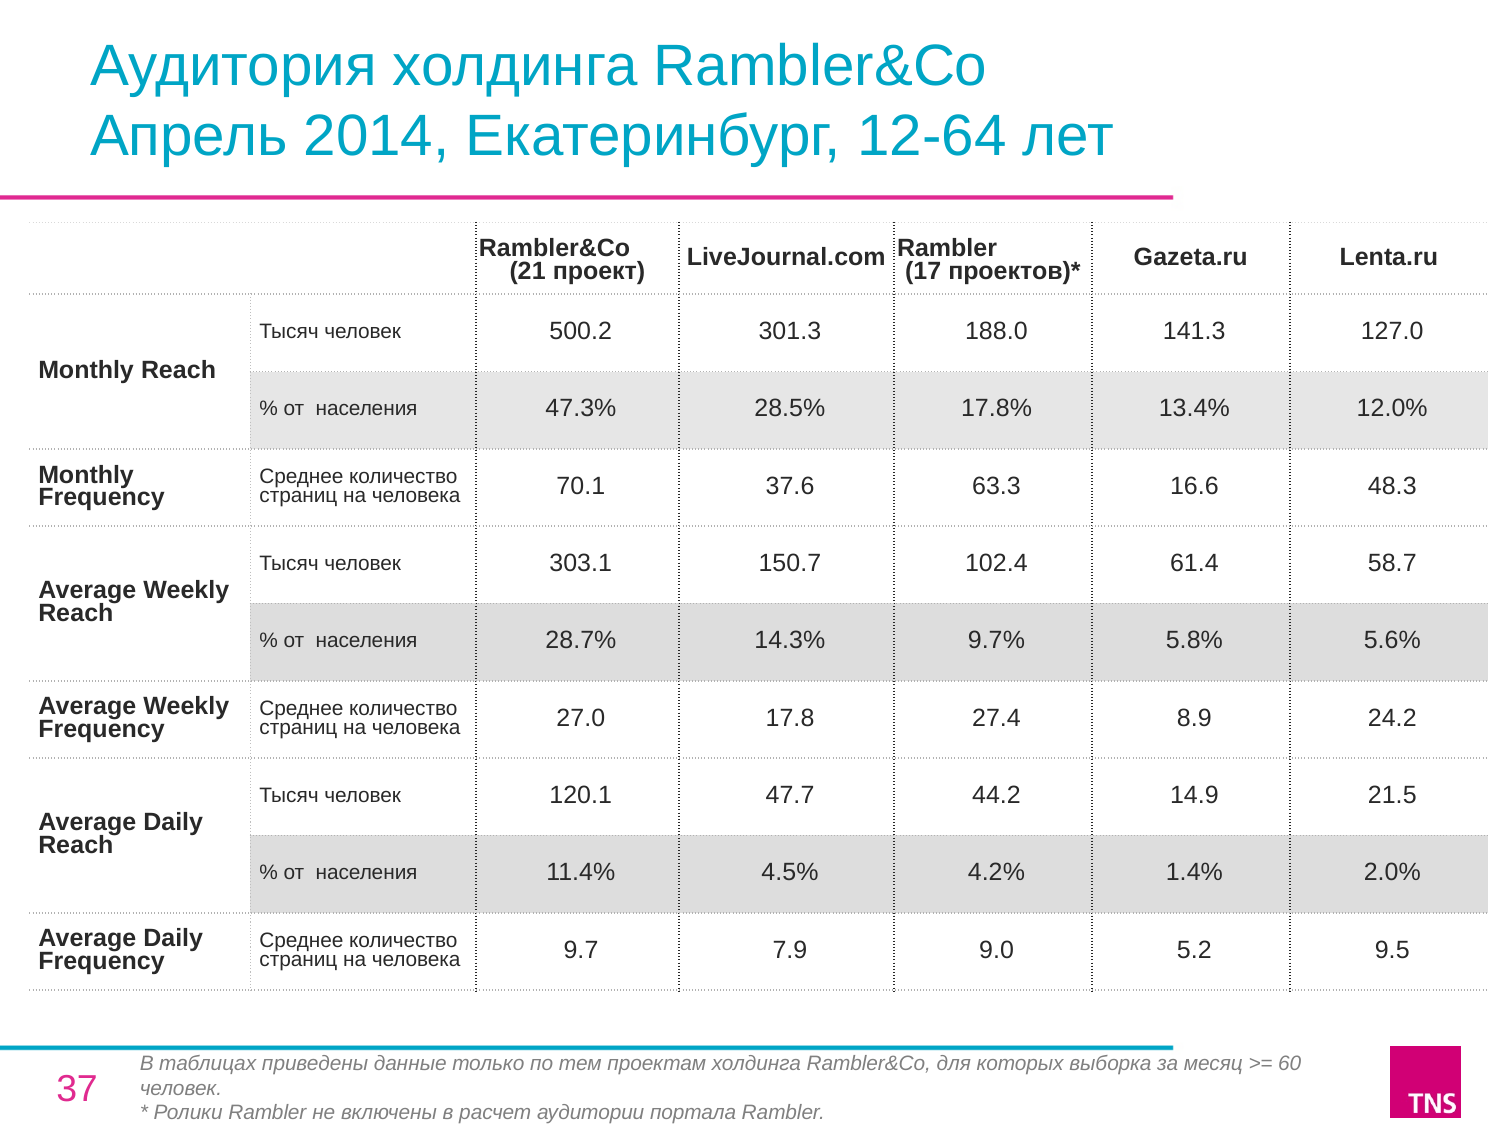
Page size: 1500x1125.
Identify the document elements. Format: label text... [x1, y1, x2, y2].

table_cell 37.6 [679, 449, 894, 526]
table_cell 500.2 [476, 294, 679, 372]
table_cell % от населения [250, 603, 476, 681]
table_cell 9.7% [894, 603, 1092, 681]
table_cell 102.4 [894, 526, 1092, 603]
table_cell 8.9 [1092, 681, 1290, 758]
slide_number 37 [40, 1055, 125, 1125]
table_cell Среднее количество страниц на человека [250, 449, 476, 526]
table_cell 24.2 [1290, 681, 1488, 758]
picture [0, 0, 1500, 1125]
table_cell Monthly Frequency [29, 449, 250, 526]
table_cell Тысяч человек [250, 294, 476, 372]
table_cell 5.8% [1092, 603, 1290, 681]
table_cell % от населения [250, 372, 476, 449]
table_cell 7.9 [679, 913, 894, 990]
table_cell 303.1 [476, 526, 679, 603]
table_cell 27.0 [476, 681, 679, 758]
table_cell 44.2 [894, 758, 1092, 835]
table_cell 14.9 [1092, 758, 1290, 835]
table_cell 70.1 [476, 449, 679, 526]
table_cell 17.8 [679, 681, 894, 758]
table_cell 63.3 [894, 449, 1092, 526]
table_cell 28.7% [476, 603, 679, 681]
table_cell 4.2% [894, 835, 1092, 913]
table_cell Average Daily Frequency [29, 913, 250, 990]
table_cell 1.4% [1092, 835, 1290, 913]
table_cell Тысяч человек [250, 758, 476, 835]
table_header Gazeta.ru [1092, 223, 1290, 294]
title Аудитория холдинга Rambler&Co Апрель 2014, Екатеринбург, 12-64 лет [74, 8, 1476, 187]
table_cell Average Weekly Reach [29, 526, 250, 681]
table_cell 27.4 [894, 681, 1092, 758]
table_cell 58.7 [1290, 526, 1488, 603]
table_cell 2.0% [1290, 835, 1488, 913]
table_cell 9.5 [1290, 913, 1488, 990]
table_header LiveJournal.com [679, 223, 894, 294]
table_cell Average Weekly Frequency [29, 681, 250, 758]
table_cell 28.5% [679, 372, 894, 449]
table_cell 141.3 [1092, 294, 1290, 372]
table_cell 61.4 [1092, 526, 1290, 603]
table_cell Среднее количество страниц на человека [250, 913, 476, 990]
table_header Lenta.ru [1290, 223, 1488, 294]
table_cell 9.7 [476, 913, 679, 990]
table_cell 9.0 [894, 913, 1092, 990]
table_cell 120.1 [476, 758, 679, 835]
table_cell 150.7 [679, 526, 894, 603]
table_header Rambler&Co (21 проект) [476, 223, 679, 294]
table_cell 47.7 [679, 758, 894, 835]
table_header [29, 223, 476, 294]
table_cell 21.5 [1290, 758, 1488, 835]
table_cell % от населения [250, 835, 476, 913]
table_cell 5.6% [1290, 603, 1488, 681]
table_cell 17.8% [894, 372, 1092, 449]
table_cell 12.0% [1290, 372, 1488, 449]
table_cell 14.3% [679, 603, 894, 681]
table_cell 5.2 [1092, 913, 1290, 990]
table_cell 4.5% [679, 835, 894, 913]
table_cell 301.3 [679, 294, 894, 372]
table_cell Среднее количество страниц на человека [250, 681, 476, 758]
table_cell 127.0 [1290, 294, 1488, 372]
table_cell 16.6 [1092, 449, 1290, 526]
table_header Rambler (17 проектов)* [894, 223, 1092, 294]
table_cell 47.3% [476, 372, 679, 449]
table_cell 13.4% [1092, 372, 1290, 449]
table_cell Average Daily Reach [29, 758, 250, 913]
table_cell Monthly Reach [29, 294, 250, 449]
table_cell 11.4% [476, 835, 679, 913]
table_cell Тысяч человек [250, 526, 476, 603]
text_box В таблицах приведены данные только по тем проектам холдинга Rambler&Co, для которых выборка за месяц >= 60 человек. * Ролики Rambler не включены в расчет аудитории портала Rambler. [125, 1041, 1400, 1125]
table_cell 48.3 [1290, 449, 1488, 526]
table_cell 188.0 [894, 294, 1092, 372]
